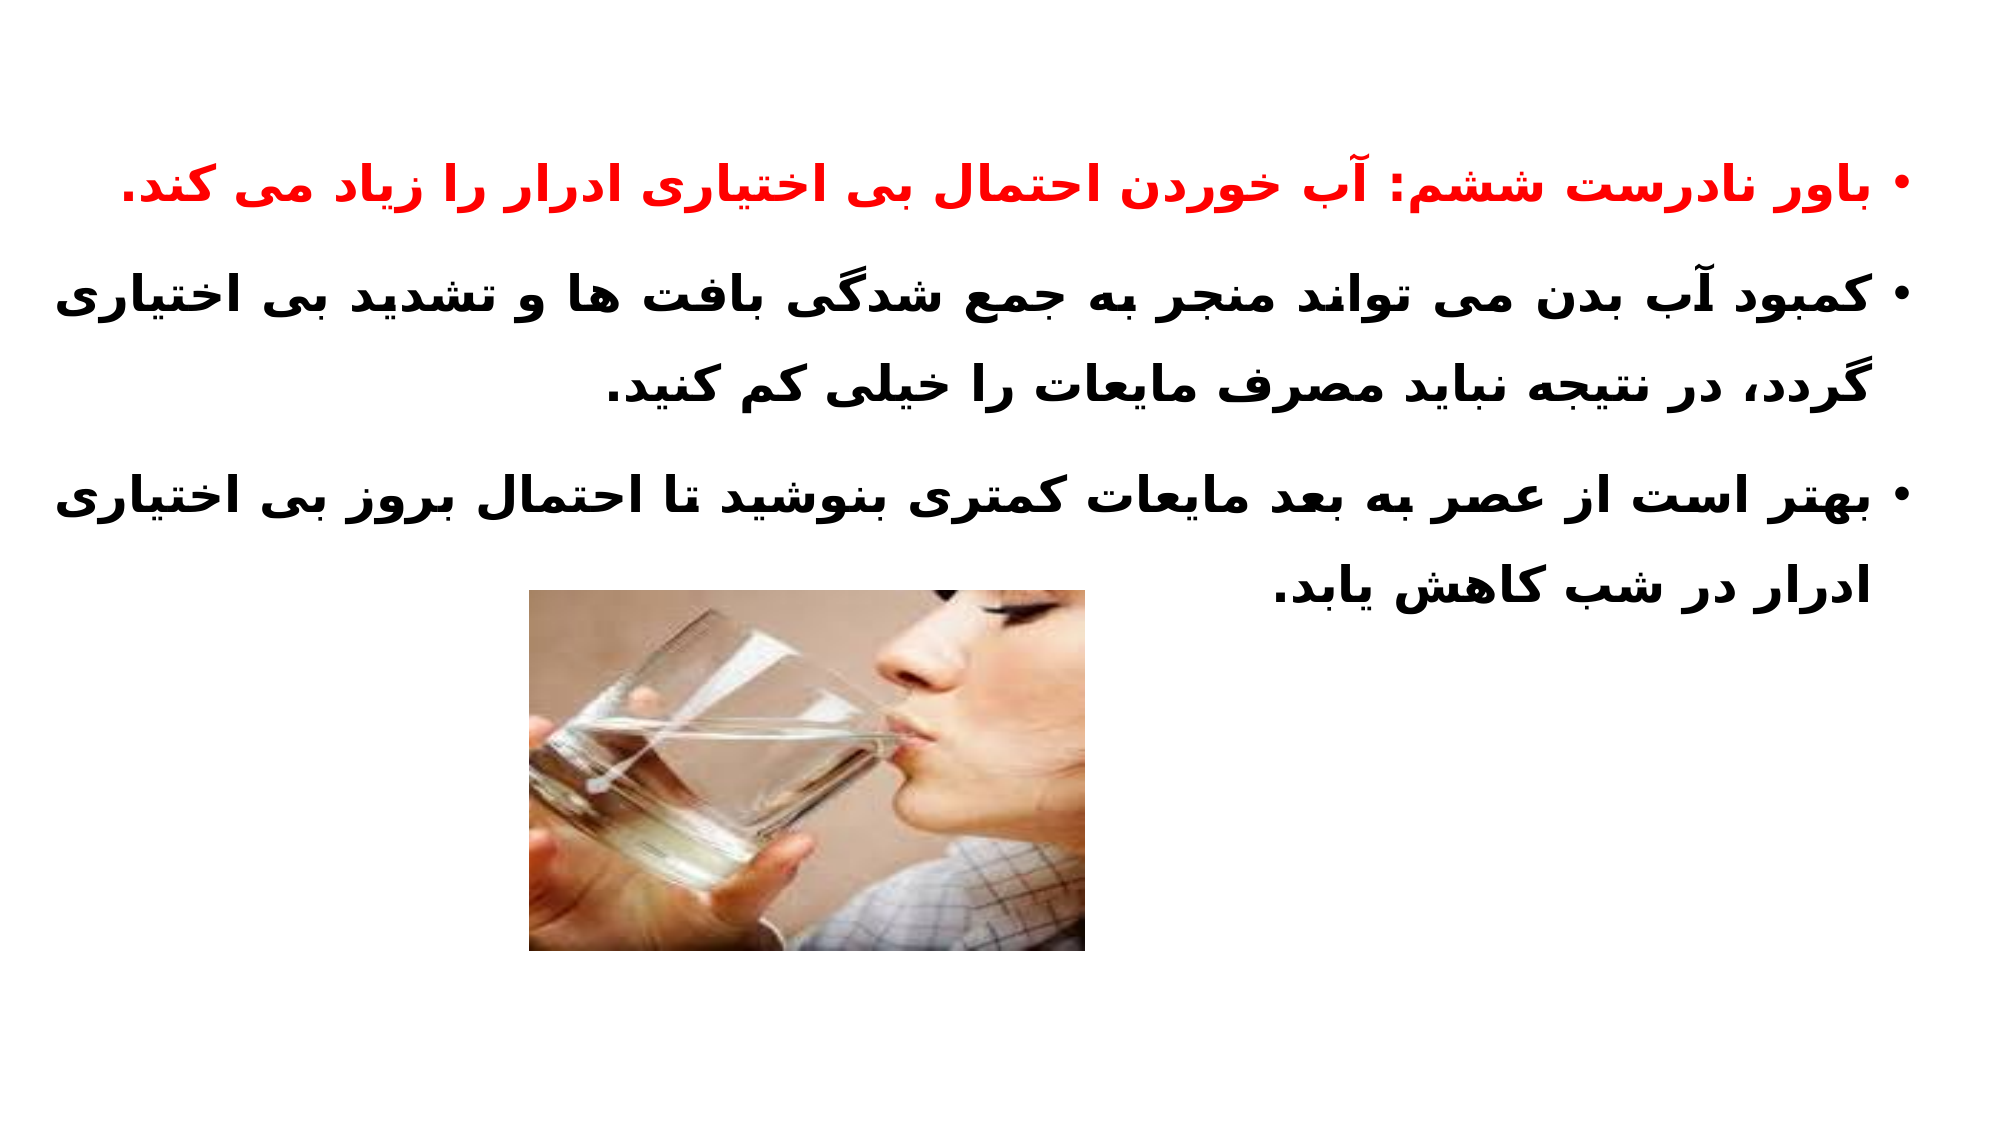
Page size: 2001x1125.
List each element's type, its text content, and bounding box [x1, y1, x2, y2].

picture [528, 590, 1085, 951]
text_box [624, 509, 1375, 570]
list باور نادرست ششم: آب خوردن احتمال بی اختیاری ادرار را زیاد می کند. کمبود آب بدن می تواند منجر به جمع شدگی بافت ها و تشدید بی اختیاری گردد، در نتیجه نباید مصرف مایعات را خیلی کم کنید. بهتر است از عصر به بعد مایعات کمتری بنوشید تا احتمال بروز بی اختیاری ادرار در شب کاهش یابد. [38, 113, 1926, 1024]
